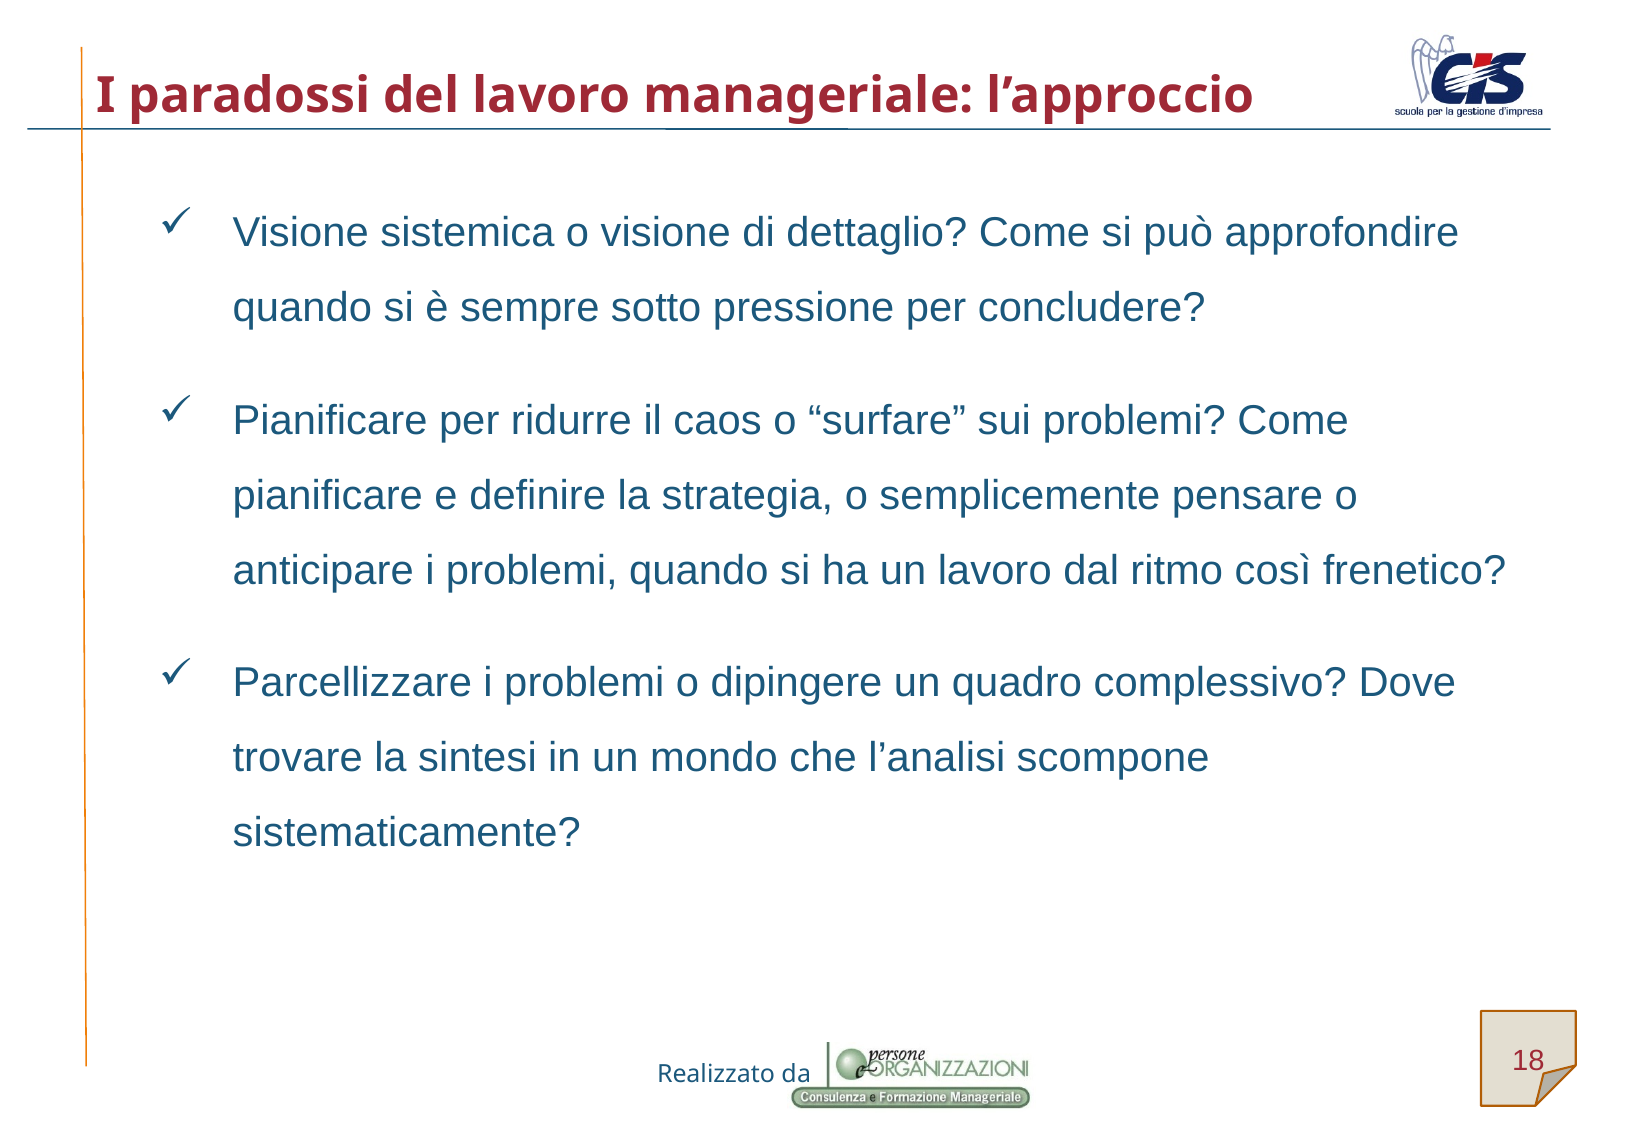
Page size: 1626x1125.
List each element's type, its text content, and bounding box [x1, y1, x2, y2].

picture [787, 1070, 792, 1080]
text_box Visione sistemica o visione di dettaglio? Come si può approfondire quando si è sempre sotto pressione per concludere? Pianificare per ridurre il caos o “surfare” sui problemi? Come pianificare e definire la strategia, o semplicemente pensare o anticipare i problemi, quando si ha un lavoro dal ritmo così frenetico? Parcellizzare i problemi o dipingere un quadro complessivo? Dove trovare la sintesi in un mondo che l’analisi scompone sistematicamente? [115, 172, 1557, 863]
slide_number 18 [1486, 1028, 1571, 1089]
picture [787, 1042, 1036, 1117]
title I paradossi del lavoro manageriale: l’approccio [81, 33, 1544, 153]
picture [1390, 30, 1545, 121]
